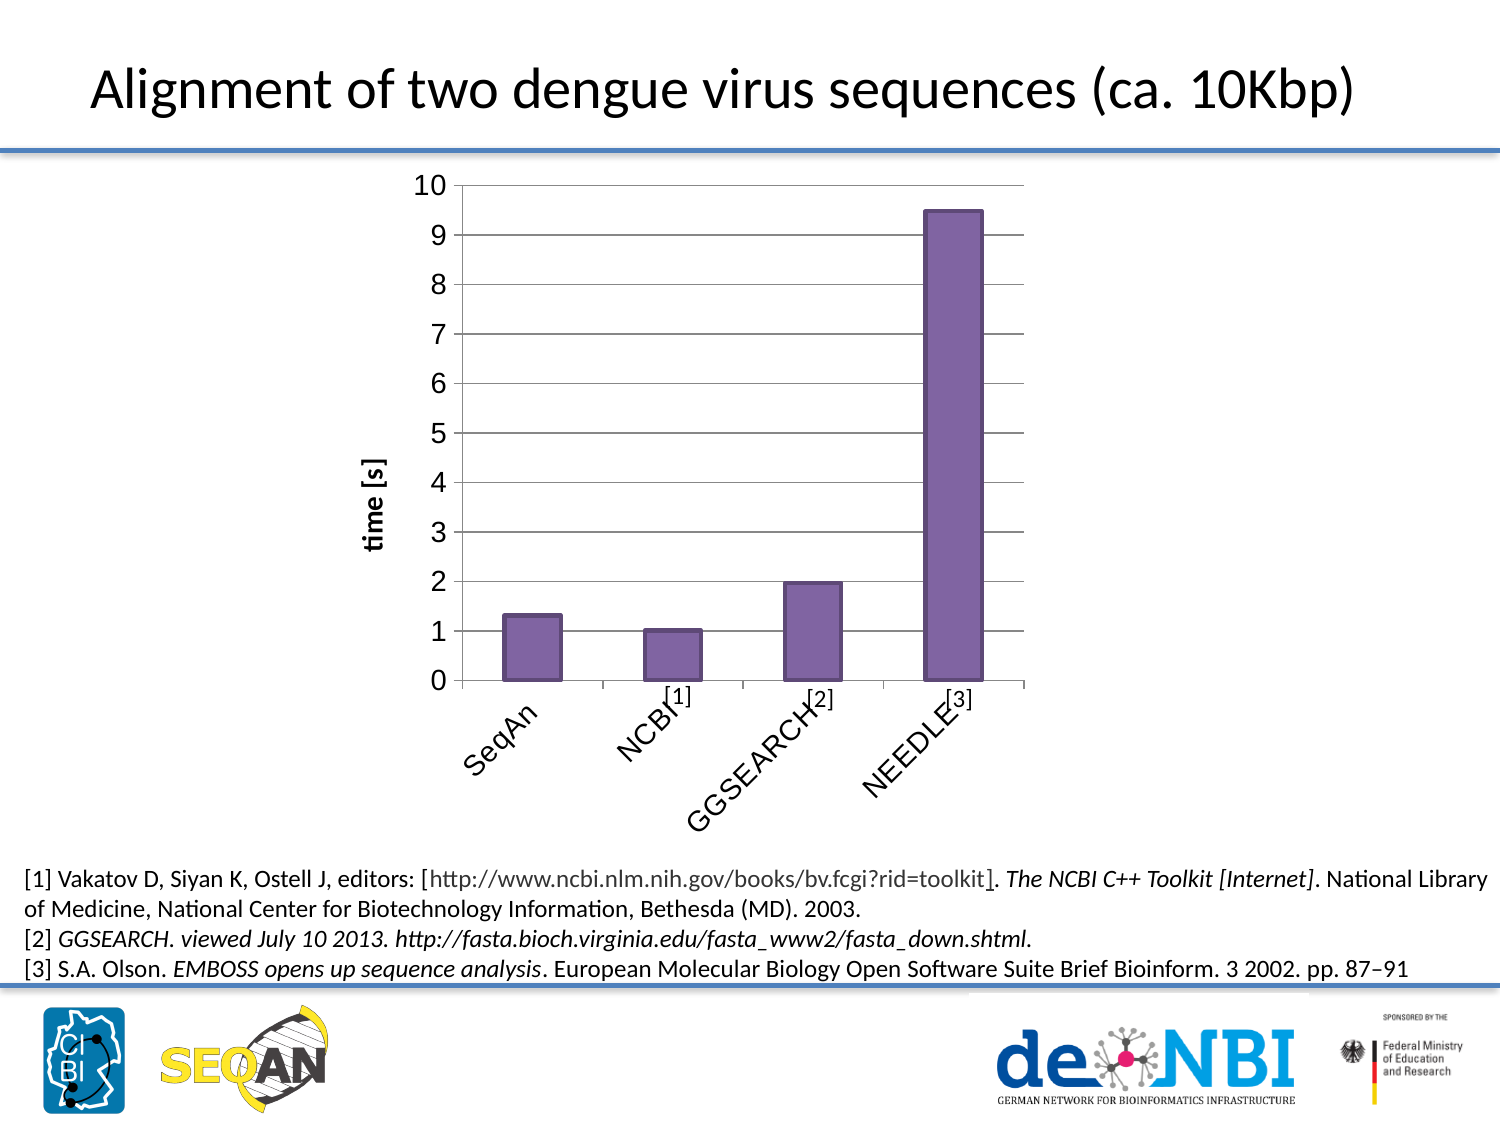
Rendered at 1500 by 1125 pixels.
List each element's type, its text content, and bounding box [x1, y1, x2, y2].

picture [969, 993, 1309, 1122]
title Alignment of two dengue virus sequences (ca. 10Kbp) [75, 25, 1425, 145]
text_box [1] Vakatov D, Siyan K, Ostell J, editors: [http://www.ncbi.nlm.nih.gov/books/bv.fcgi?rid=toolkit]. The NCBI C++ Toolkit [Internet]. National Library of Medicine, National Center for Biotechnology Information, Bethesda (MD). 2003. [2] GGSEARCH. viewed July 10 2013. http://fasta.bioch.virginia.edu/fasta_www2/fasta_down.shtml. [3] S.A. Olson. EMBOSS opens up sequence analysis. European Molecular Biology Open Software Suite Brief Bioinform. 3 2002. pp. 87–91 [9, 855, 1500, 990]
chart [325, 154, 1039, 856]
picture [48, 1010, 120, 1109]
picture [141, 1002, 332, 1121]
